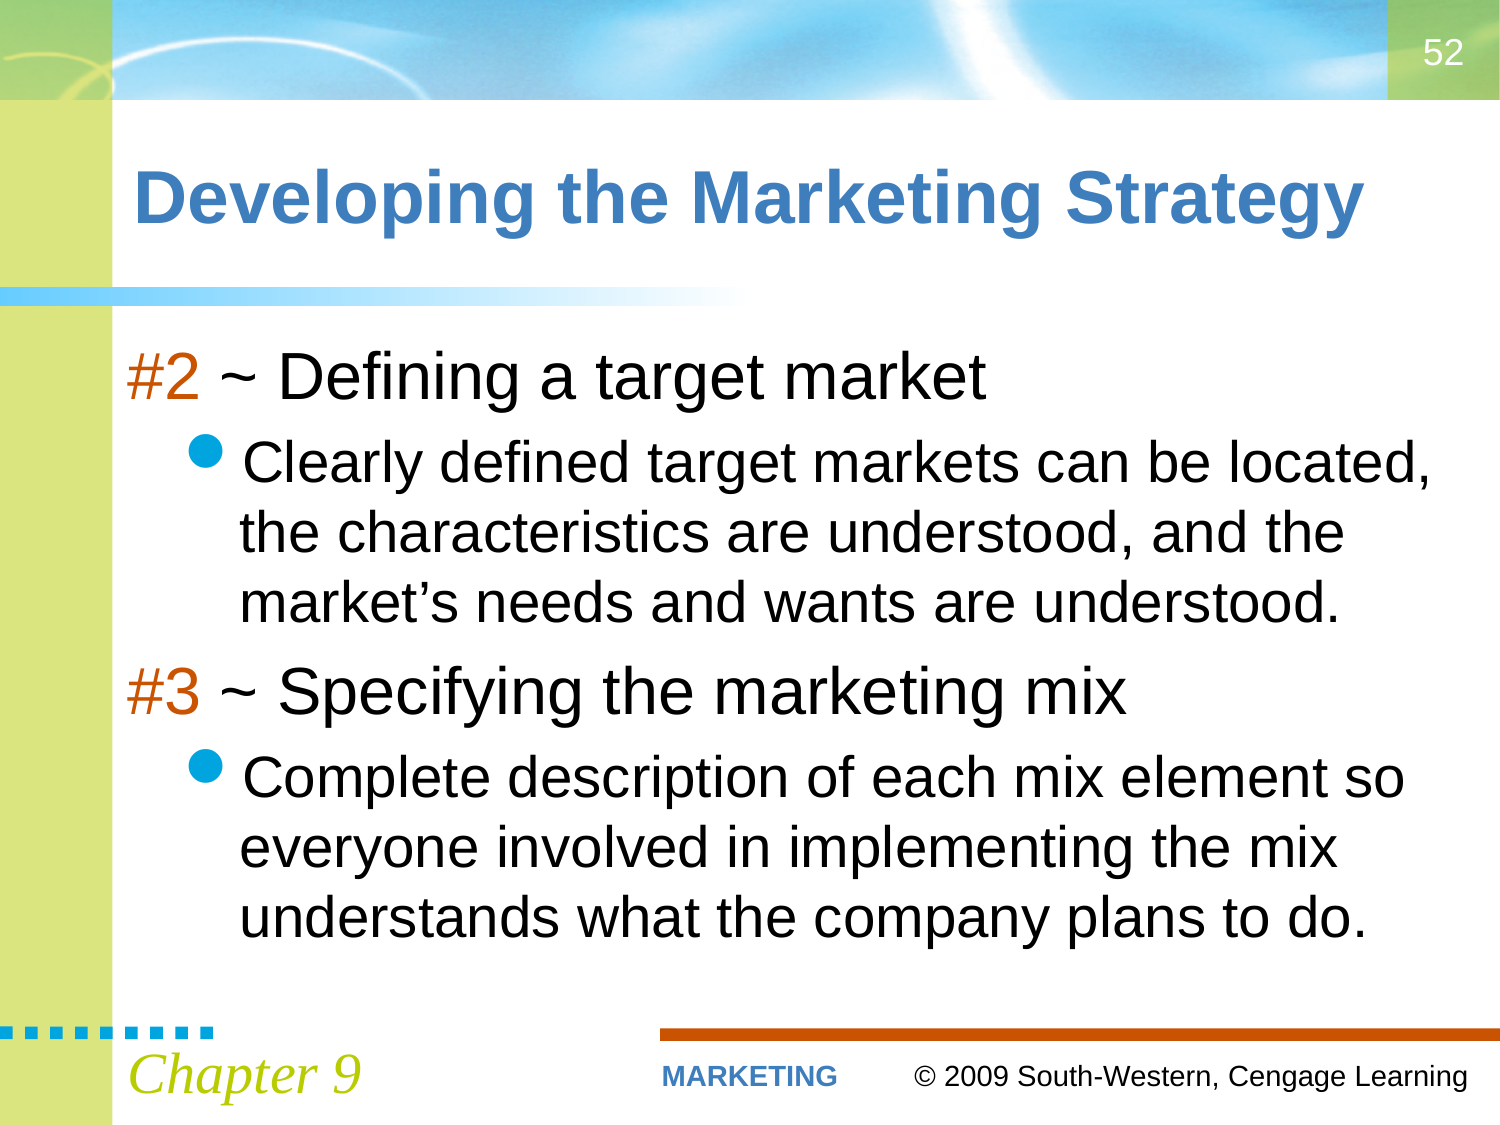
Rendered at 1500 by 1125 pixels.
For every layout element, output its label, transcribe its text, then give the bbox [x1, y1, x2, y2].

footer Chapter 9 [112, 1012, 638, 1113]
title Developing the Marketing Strategy [112, 99, 1388, 288]
list #2 ~ Defining a target market Clearly defined target markets can be located, the characteristics are understood, and the market’s needs and wants are understood. #3 ~ Specifying the marketing mix Complete description of each mix element so everyone involved in implementing the mix understands what the company plans to do. [112, 324, 1463, 1001]
slide_number 52 [1387, 0, 1500, 101]
